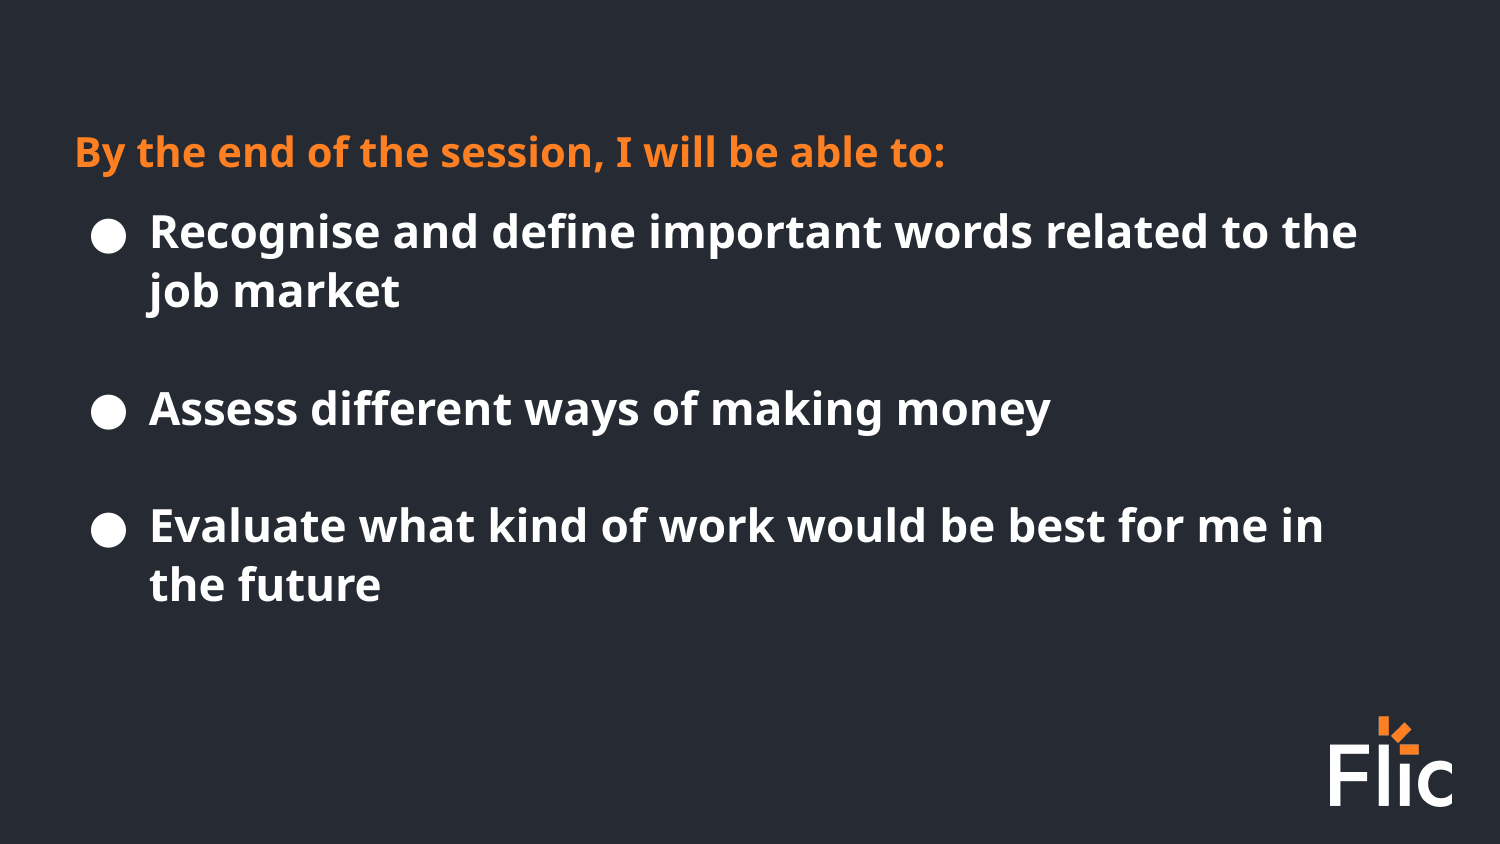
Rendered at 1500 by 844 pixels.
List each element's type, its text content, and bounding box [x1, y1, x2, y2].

text_box Recognise and define important words related to the job market Assess different ways of making money Evaluate what kind of work would be best for me in the future [59, 183, 1403, 685]
text_box By the end of the session, I will be able to: [59, 103, 1146, 183]
picture [1330, 716, 1452, 807]
